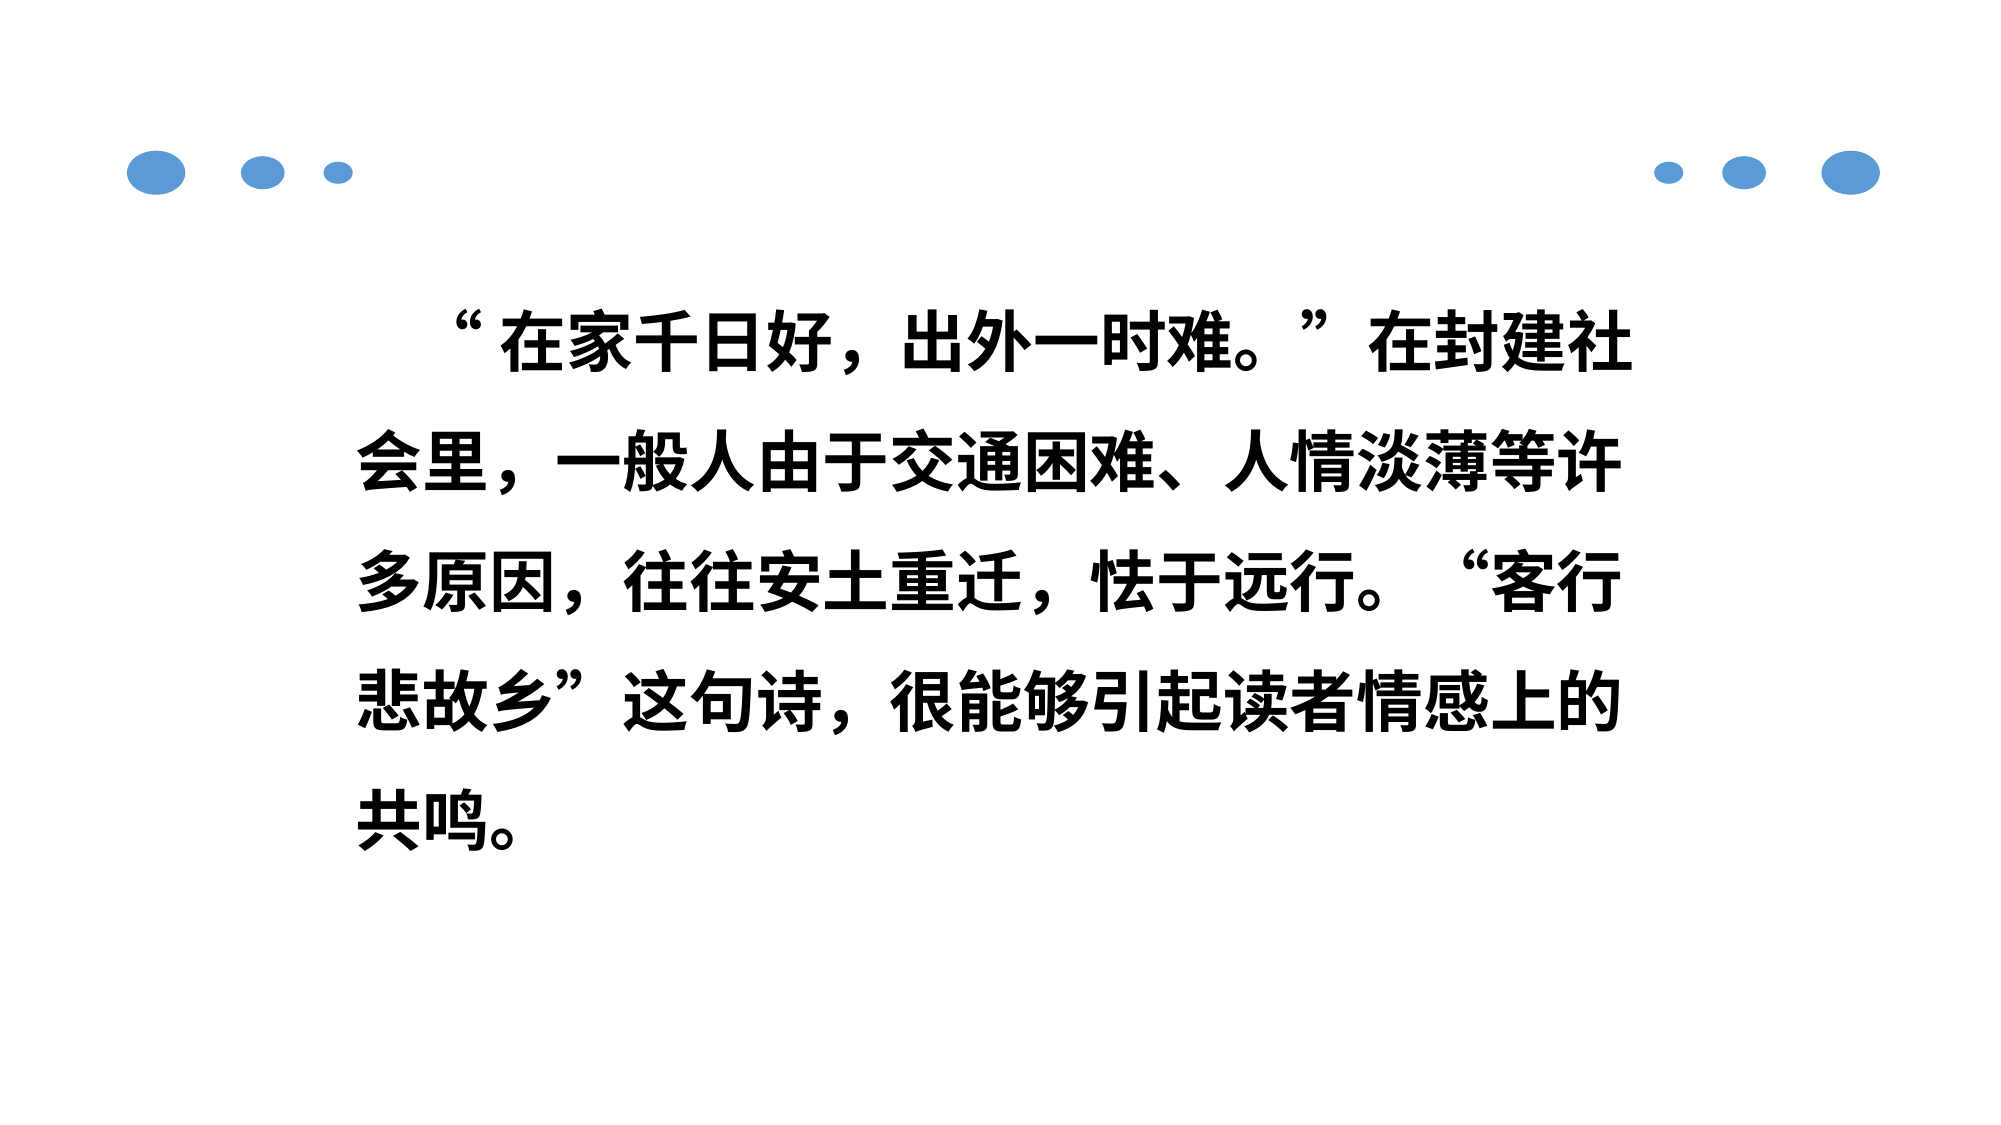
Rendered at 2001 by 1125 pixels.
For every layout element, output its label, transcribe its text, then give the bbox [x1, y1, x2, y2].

text_box “在家千日好，出外一时难。”在封建社会里，一般人由于交通困难、人情淡薄等许多原因，往往安土重迁，怯于远行。“客行悲故乡”这句诗，很能够引起读者情感上的共鸣。 [341, 252, 1659, 867]
